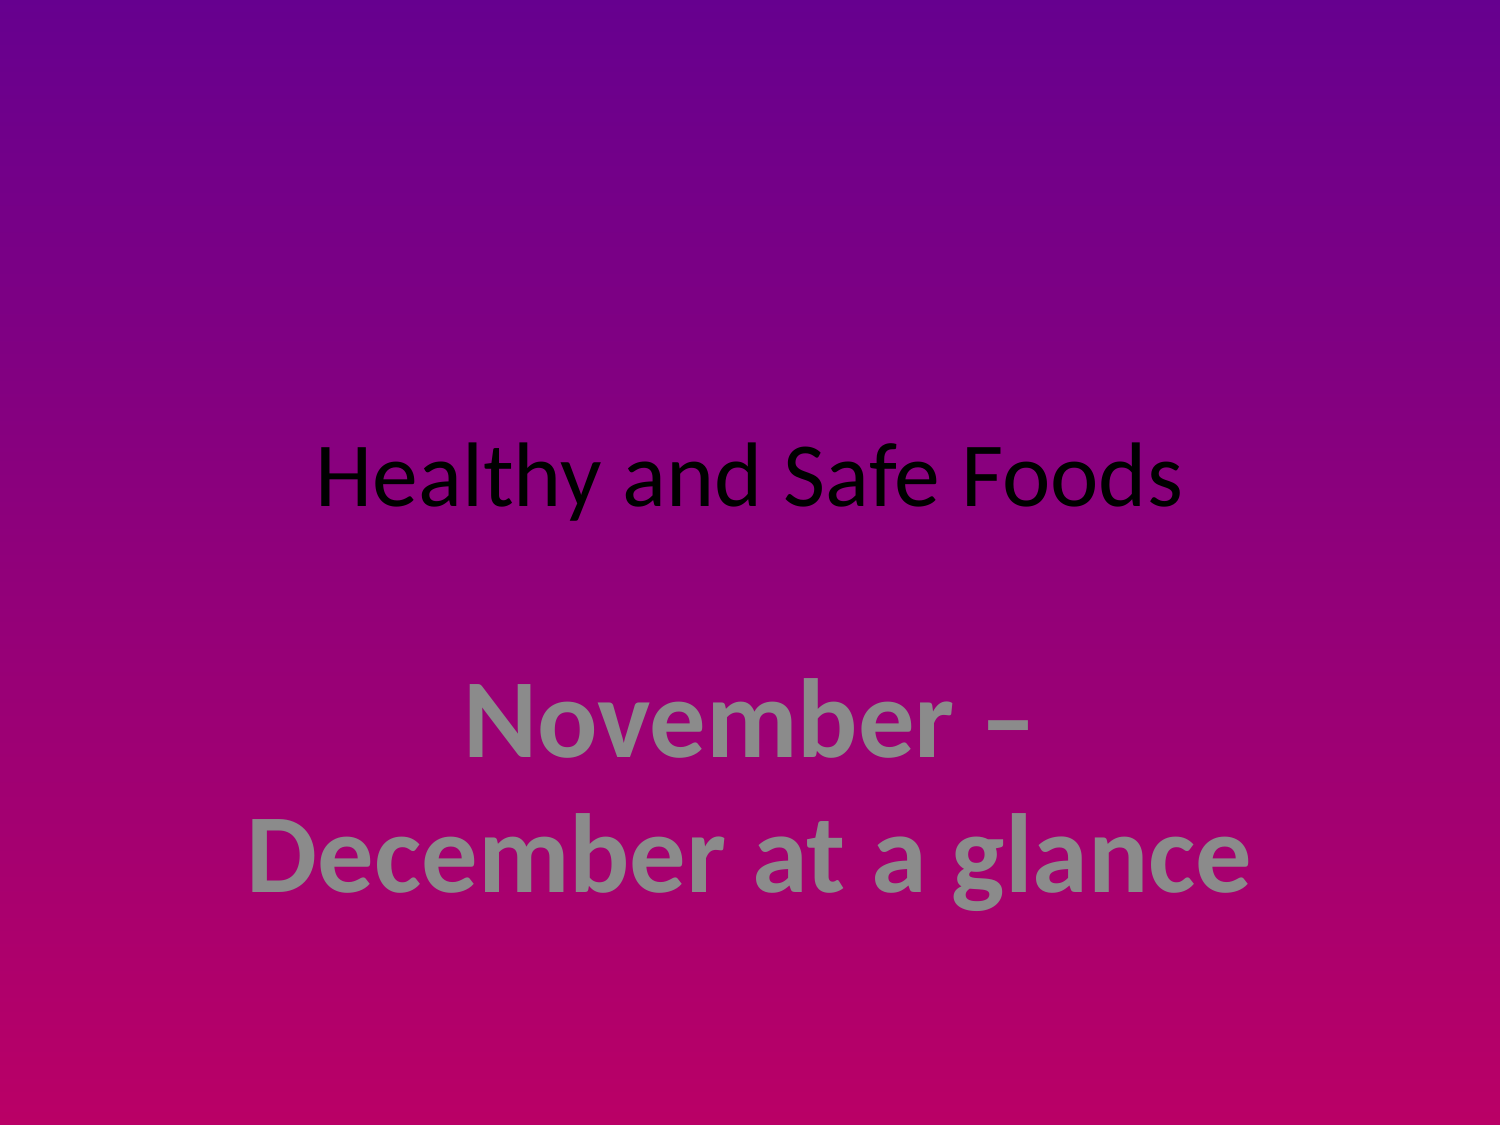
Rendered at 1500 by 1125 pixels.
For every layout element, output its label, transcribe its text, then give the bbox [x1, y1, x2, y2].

title Healthy and Safe Foods [112, 349, 1388, 591]
subtitle November – December at a glance [225, 637, 1275, 925]
